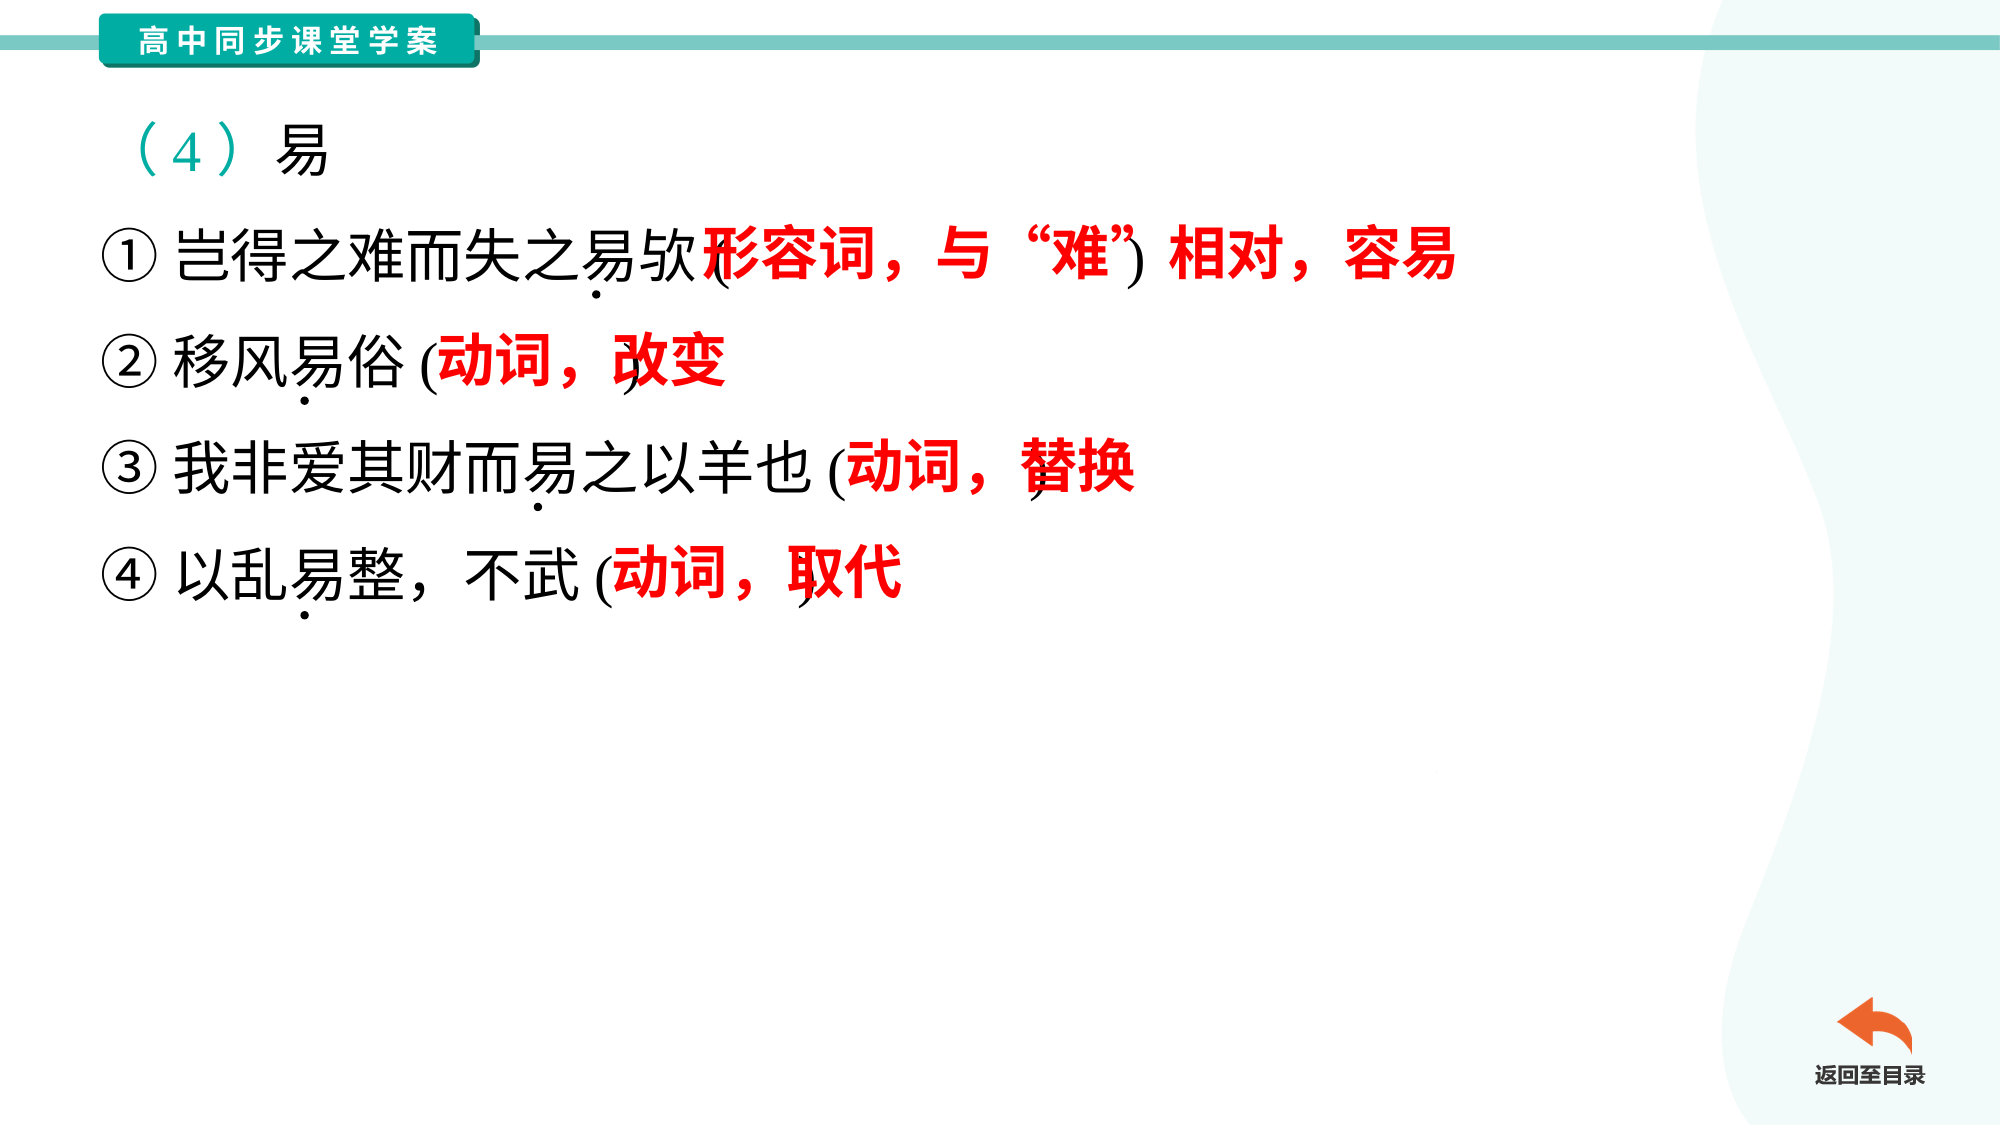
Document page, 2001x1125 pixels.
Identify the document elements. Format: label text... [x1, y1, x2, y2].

text_box 动词，取代 [589, 503, 925, 606]
text_box （4）易 ①岂得之难而失之易欤( ) ②移风易俗( ) ③我非爱其财而易之以羊也( ) ④以乱易整，不武( ) [100, 76, 1899, 608]
text_box 形容词，与“难”相对，容易 [708, 184, 1454, 287]
text_box 动词，改变 [414, 290, 751, 393]
text_box [300, 611, 309, 620]
text_box [592, 290, 601, 299]
text_box 动词，替换 [822, 396, 1159, 499]
text_box [300, 396, 309, 405]
text_box [533, 502, 543, 512]
picture [0, 0, 2000, 1125]
